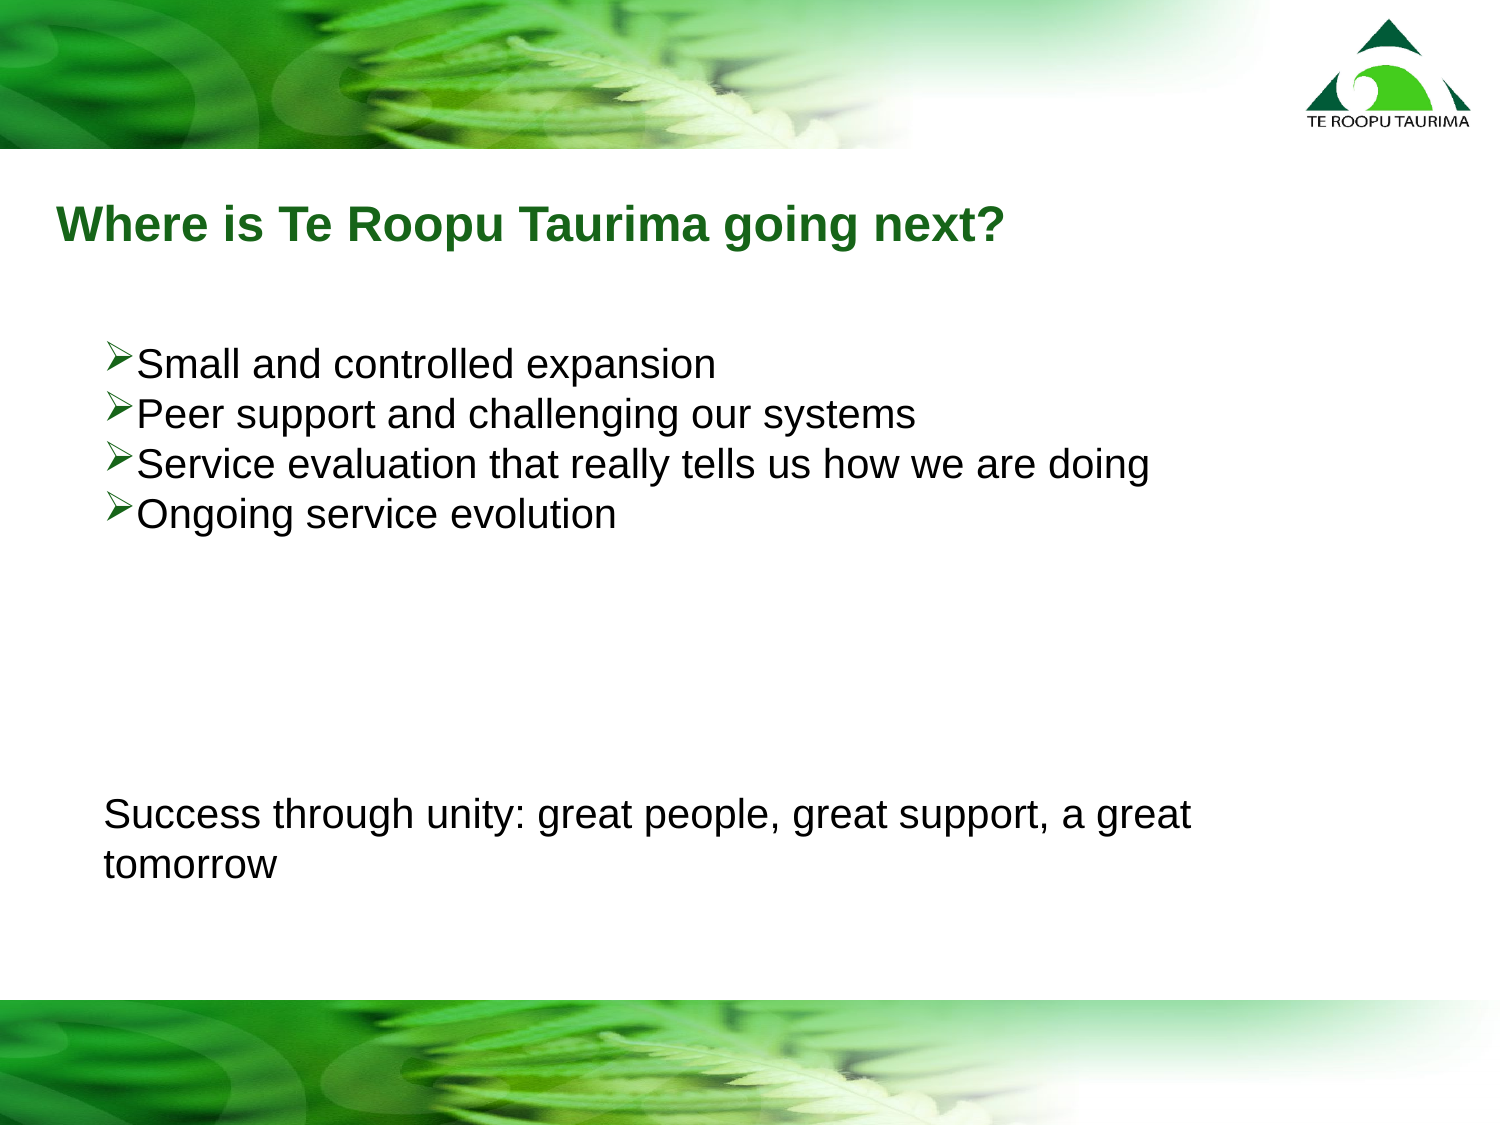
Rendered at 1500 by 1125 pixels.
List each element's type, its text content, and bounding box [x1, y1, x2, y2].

picture [1305, 18, 1471, 131]
title Where is Te Roopu Taurima going next? [41, 184, 1164, 268]
subtitle Small and controlled expansion Peer support and challenging our systems Service evaluation that really tells us how we are doing Ongoing service evolution Success through unity: great people, great support, a great tomorrow [88, 278, 1388, 976]
picture [0, 1000, 1500, 1125]
picture [0, 0, 1270, 149]
